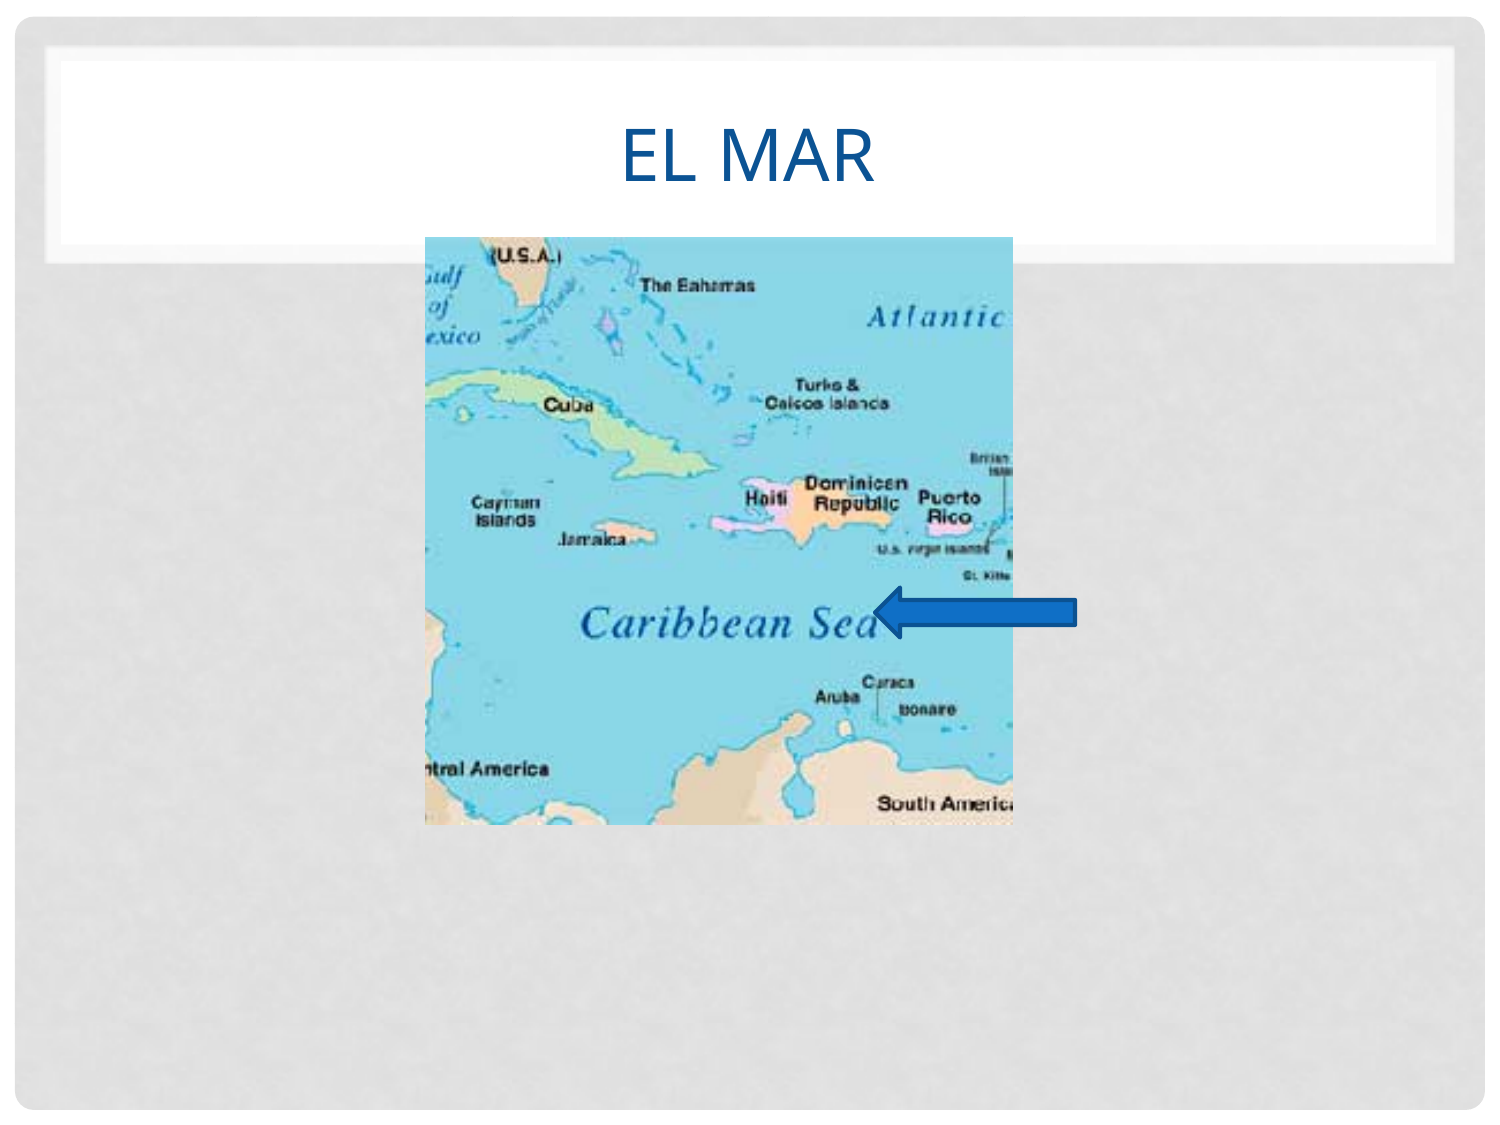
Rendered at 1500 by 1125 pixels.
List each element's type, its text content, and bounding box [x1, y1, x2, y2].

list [424, 237, 1013, 826]
text_box [1013, 597, 1078, 628]
title el mar [69, 66, 1425, 238]
